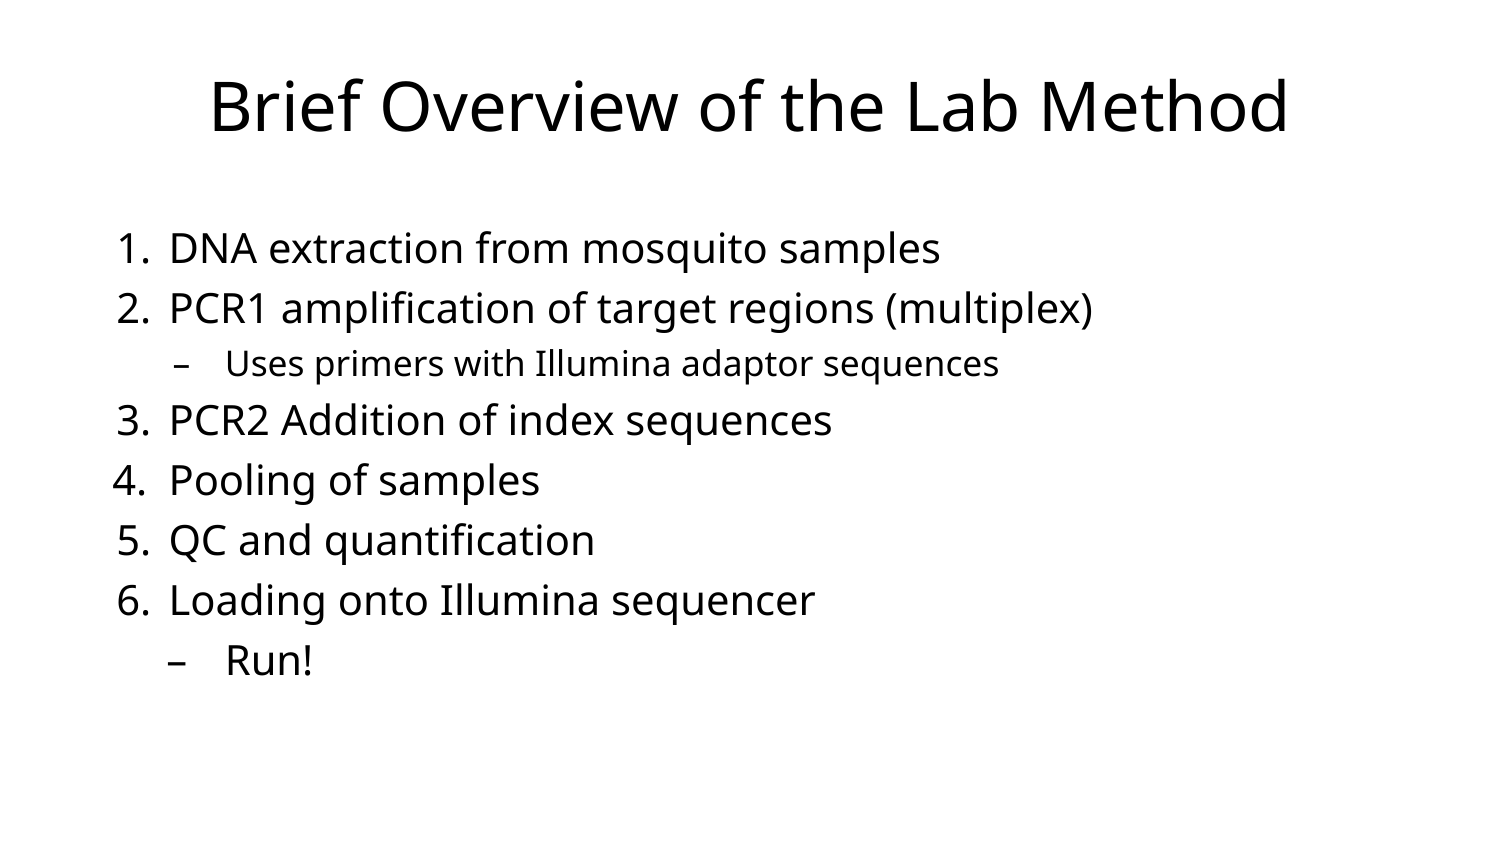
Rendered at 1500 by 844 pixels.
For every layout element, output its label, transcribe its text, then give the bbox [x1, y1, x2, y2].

title Brief Overview of the Lab Method [75, 33, 1425, 175]
list DNA extraction from mosquito samples PCR1 amplification of target regions (multiplex) Uses primers with Illumina adaptor sequences PCR2 Addition of index sequences Pooling of samples QC and quantification Loading onto Illumina sequencer Run! [97, 214, 1448, 772]
